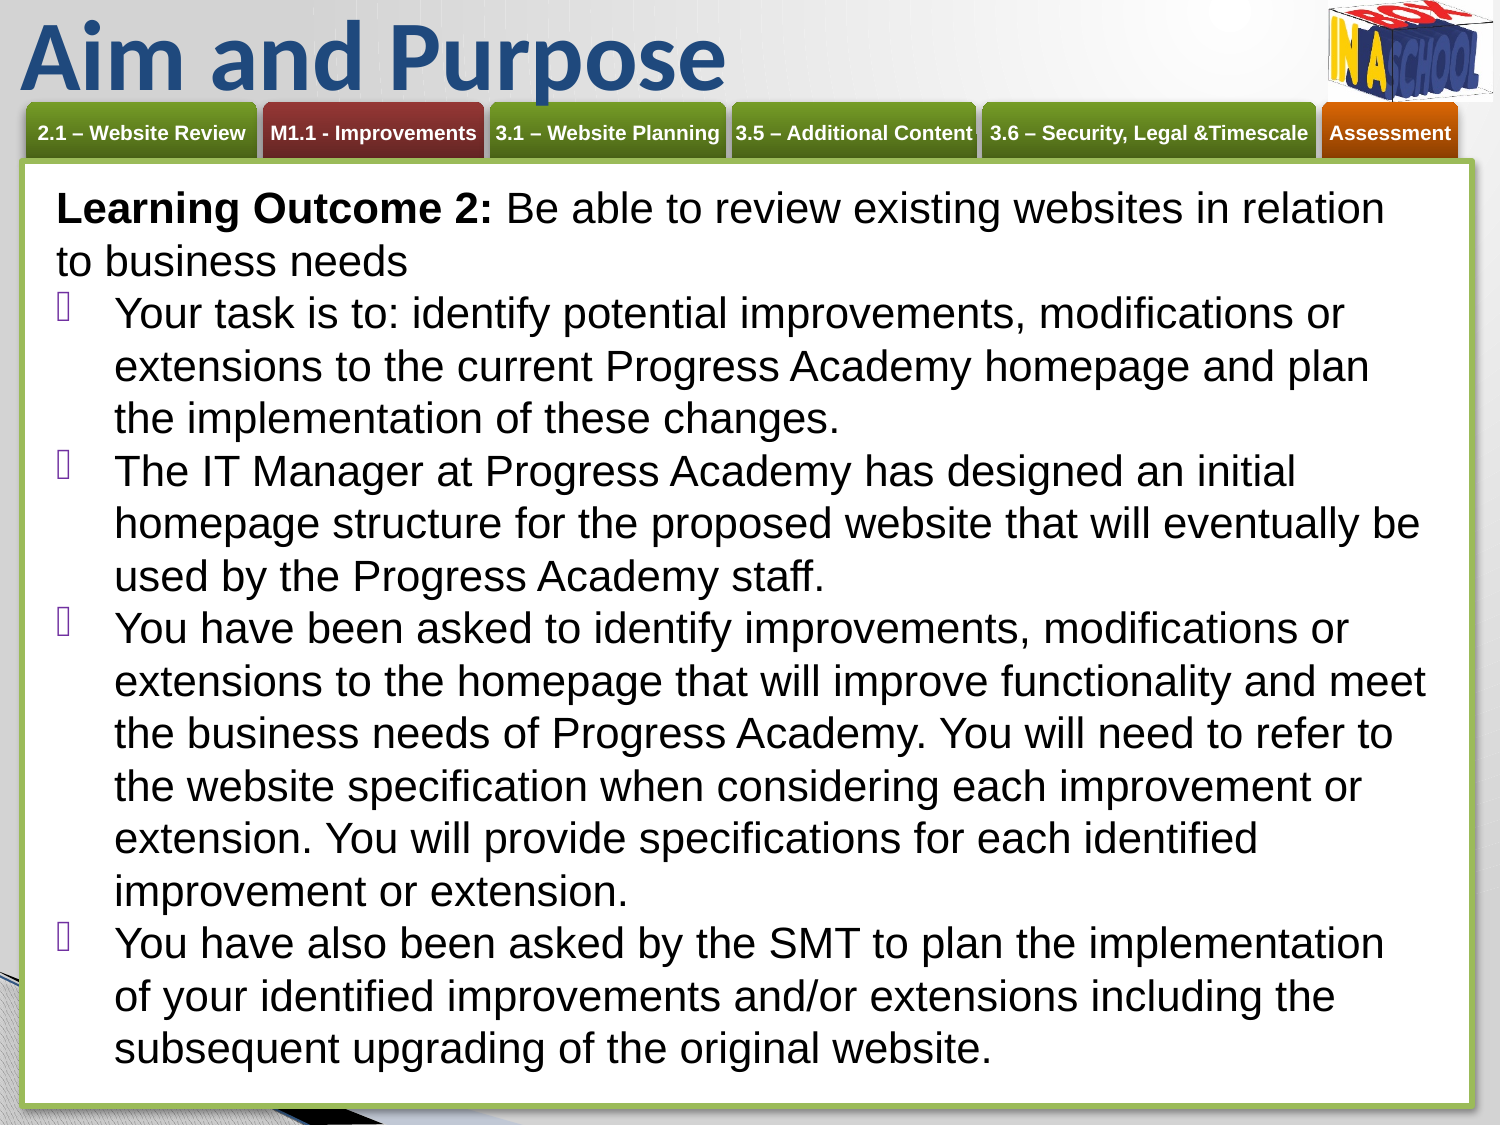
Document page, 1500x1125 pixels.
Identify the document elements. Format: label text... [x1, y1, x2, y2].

picture [281, 1114, 303, 1125]
text_box e [551, 0, 603, 5]
picture [1328, 0, 1494, 102]
title Aim and Purpose [5, 0, 1270, 102]
text_box Learning Outcome 2: Be able to review existing websites in relation to business needs Your task is to: identify potential improvements, modifications or extensions to the current Progress Academy homepage and plan the implementation of these changes. The IT Manager at Progress Academy has designed an initial homepage structure for the proposed website that will eventually be used by the Progress Academy staff. You have been asked to identify improvements, modifications or extensions to the homepage that will improve functionality and meet the business needs of Progress Academy. You will need to refer to the website specification when considering each improvement or extension. You will provide specifications for each identified improvement or extension. You have also been asked by the SMT to plan the implementation of your identified improvements and/or extensions including the subsequent upgrading of the original website. [41, 172, 1447, 1080]
